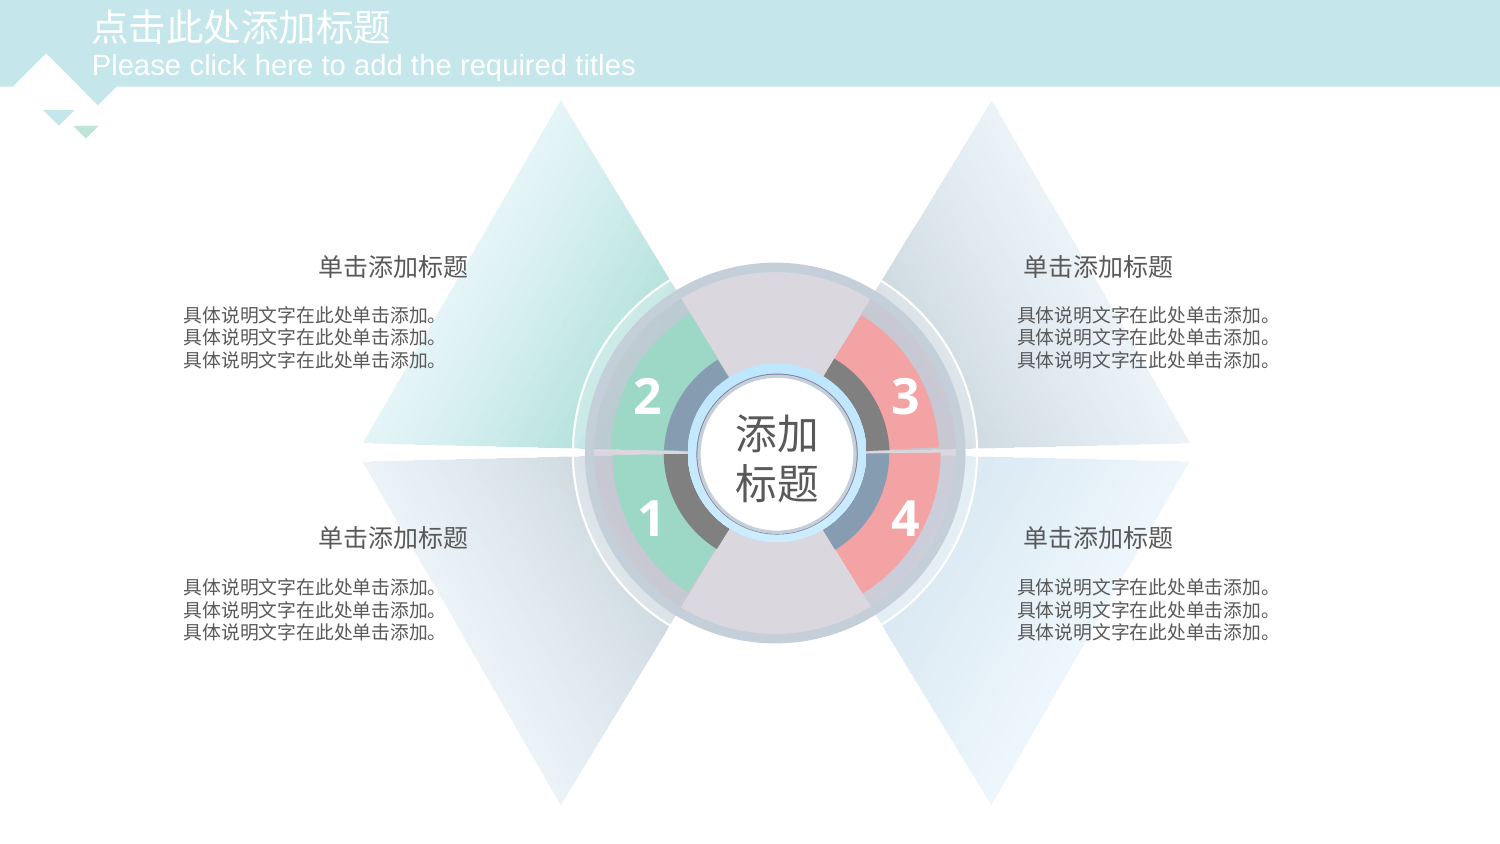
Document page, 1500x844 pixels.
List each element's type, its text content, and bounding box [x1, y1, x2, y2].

text_box 具体说明文字在此处单击添加。 具体说明文字在此处单击添加。 具体说明文字在此处单击添加。 [168, 296, 556, 379]
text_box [76, 0, 653, 90]
text_box [362, 456, 646, 805]
text_box 单击添加标题 [303, 515, 484, 560]
text_box [905, 456, 1189, 805]
text_box 单击添加标题 [1008, 515, 1188, 560]
text_box [900, 100, 1189, 449]
text_box 具体说明文字在此处单击添加。 具体说明文字在此处单击添加。 具体说明文字在此处单击添加。 [1002, 296, 1459, 379]
text_box 具体说明文字在此处单击添加。 具体说明文字在此处单击添加。 具体说明文字在此处单击添加。 [168, 568, 556, 651]
text_box 单击添加标题 [1008, 244, 1188, 290]
text_box [362, 100, 651, 448]
text_box 单击添加标题 [303, 244, 484, 290]
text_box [572, 250, 978, 656]
text_box 具体说明文字在此处单击添加。 具体说明文字在此处单击添加。 具体说明文字在此处单击添加。 [1002, 568, 1439, 651]
